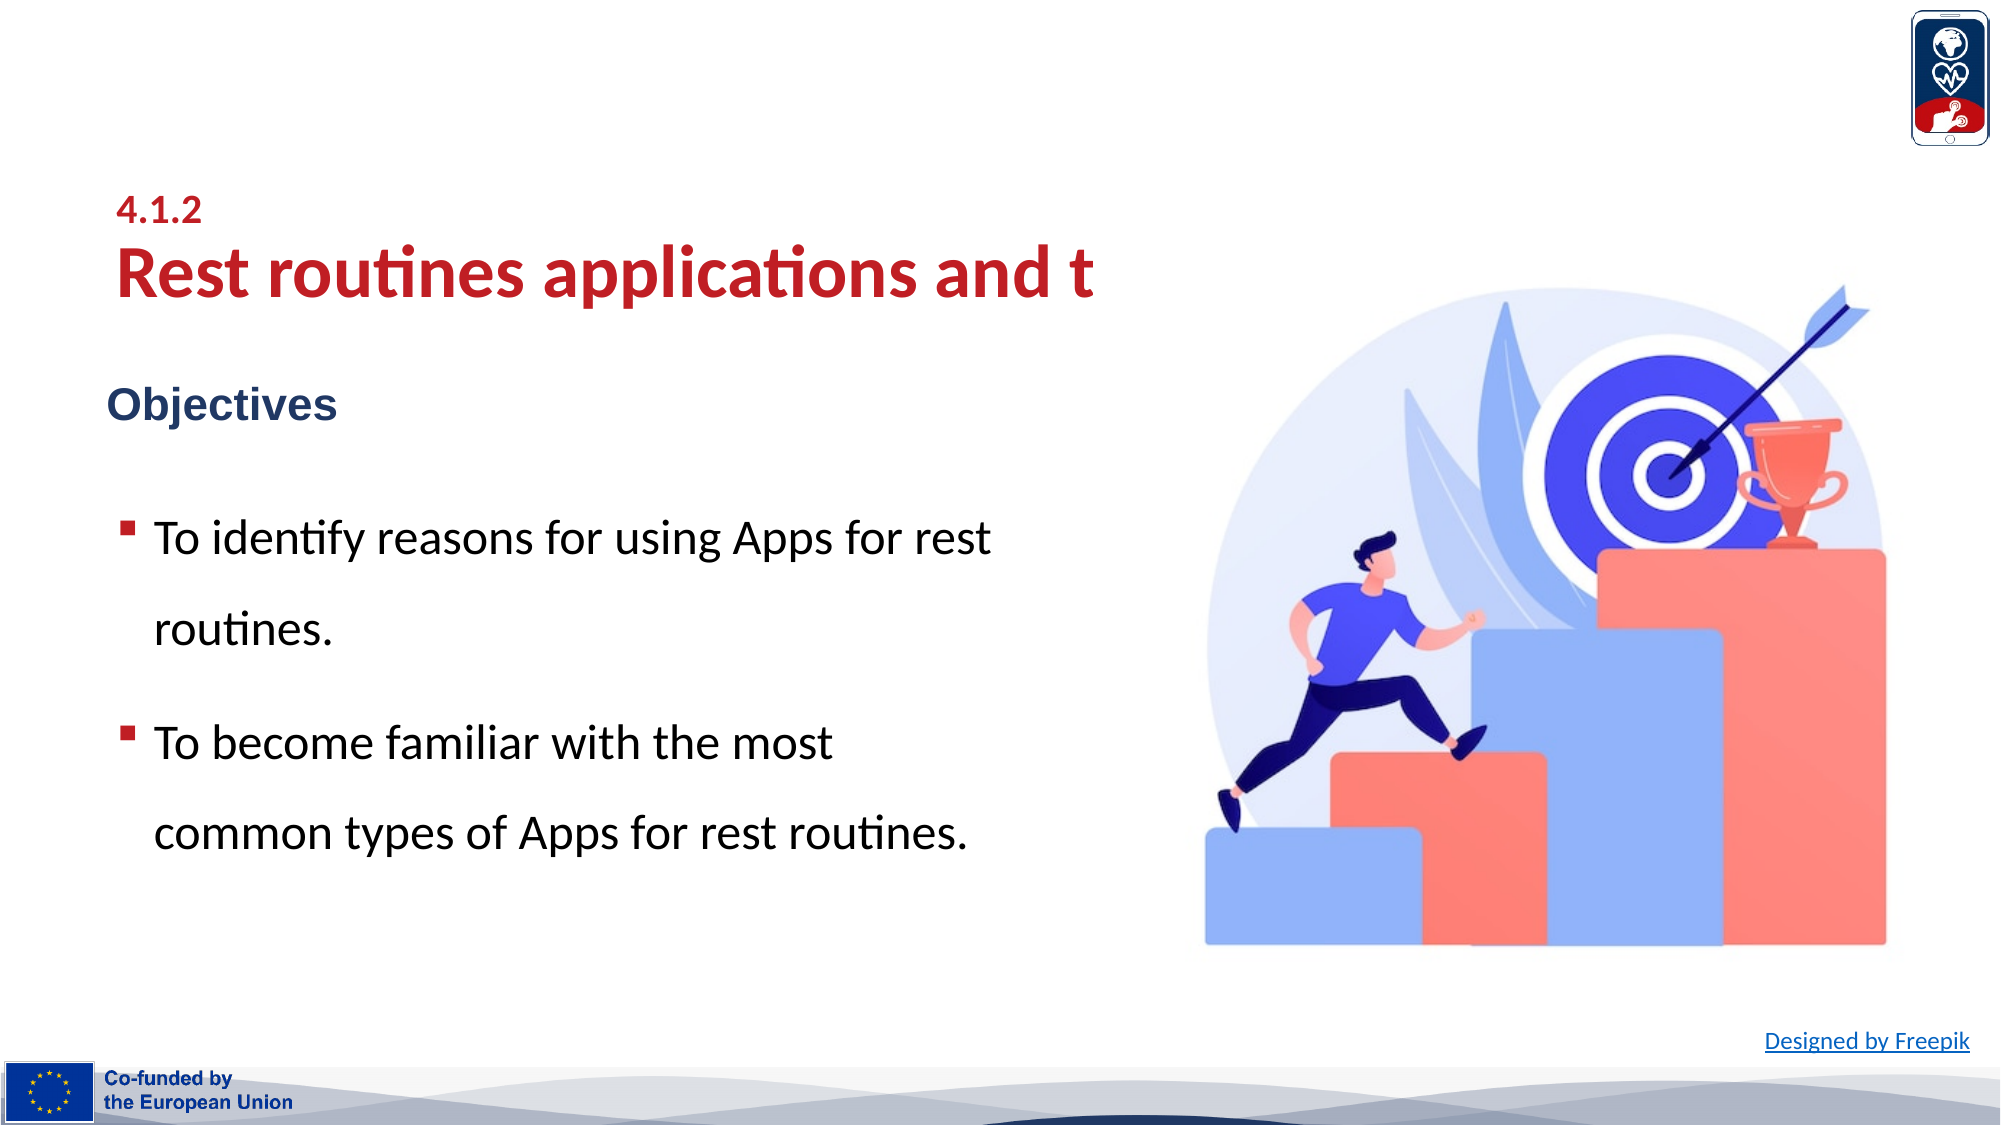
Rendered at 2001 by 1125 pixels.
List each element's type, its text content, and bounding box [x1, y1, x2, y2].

picture [1027, 1067, 2001, 1125]
text_box Designed by Freepik [984, 1016, 1985, 1062]
title 4.1.2 Rest routines applications and their benefits [101, 177, 1093, 324]
list To identify reasons for using Apps for rest routines. To become familiar with the most common types of Apps for rest routines. [101, 467, 1027, 1125]
picture [0, 1058, 101, 1125]
picture [1093, 177, 1999, 1054]
picture [1911, 10, 1990, 146]
list Objectives [91, 354, 938, 437]
